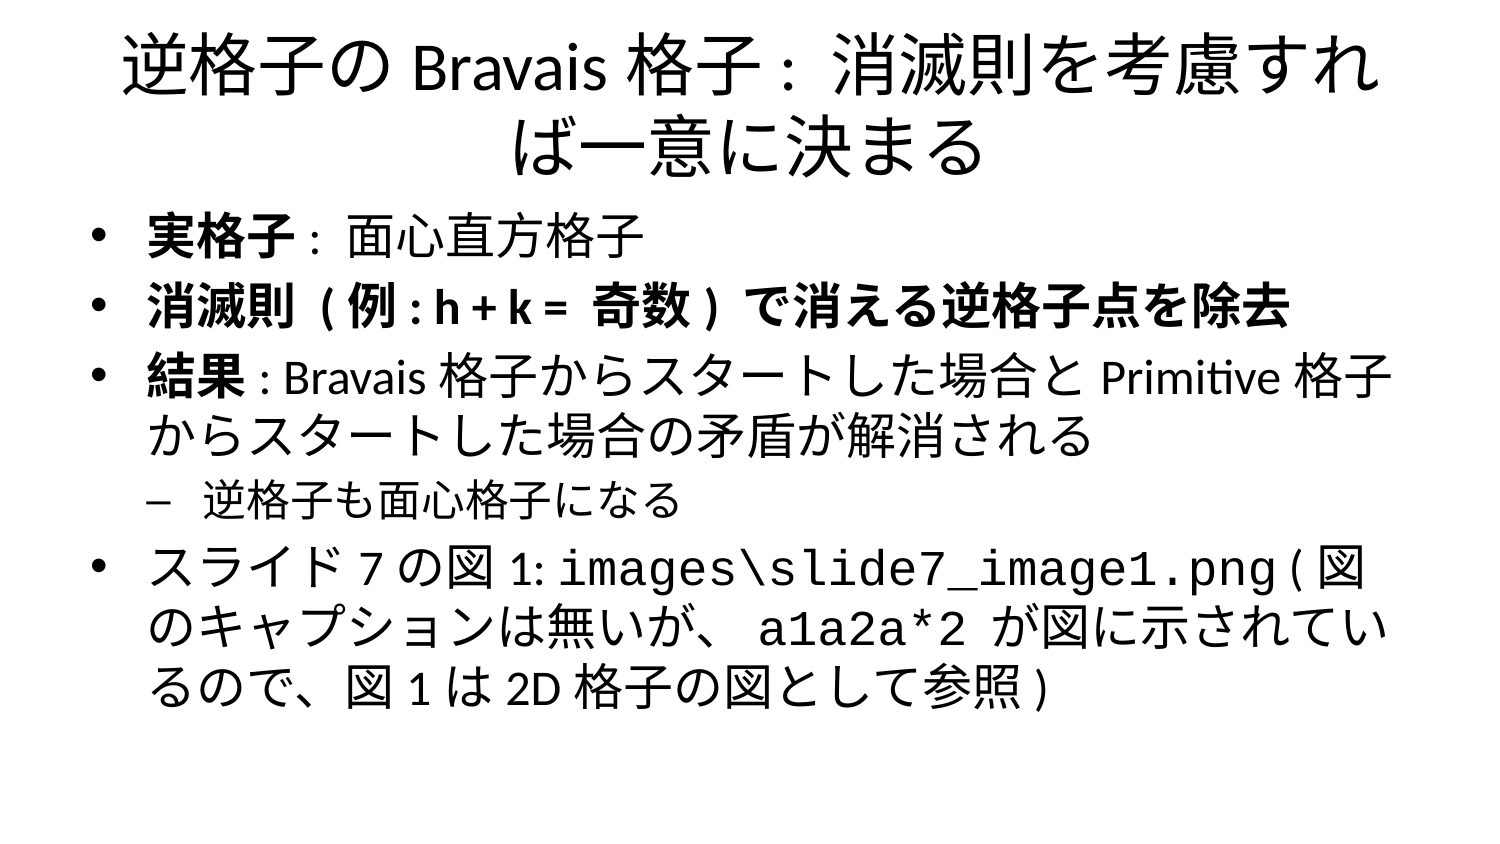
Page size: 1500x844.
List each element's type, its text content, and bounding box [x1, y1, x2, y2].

list 実格子: 面心直方格子 消滅則 (例: h + k = 奇数) で消える逆格子点を除去 結果: Bravais格子からスタートした場合とPrimitive格子からスタートした場合の矛盾が解消される 逆格子も面心格子になる スライド7の図1: images\slide7_image1.png (図のキャプションは無いが、a1a2a*2 が図に示されているので、図1は2D格子の図として参照) [75, 196, 1425, 754]
title 逆格子のBravais格子: 消滅則を考慮すれば一意に決まる [75, 33, 1425, 175]
